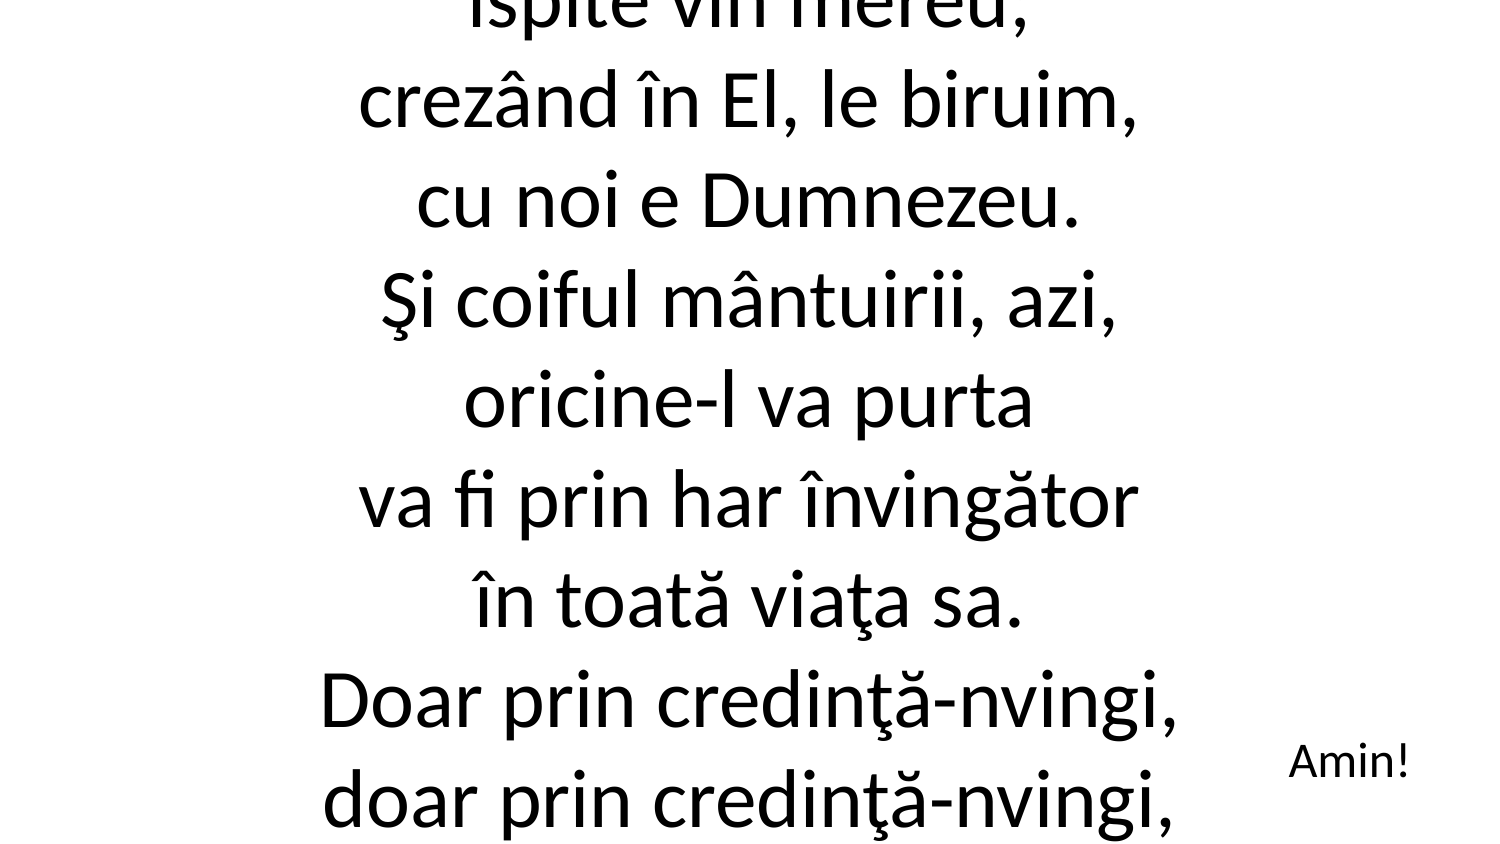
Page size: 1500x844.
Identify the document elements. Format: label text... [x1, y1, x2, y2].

text_box Amin! [1273, 674, 1427, 795]
text_box 3. Noi suntem slabi în încercări, ispite vin mereu; crezând în El, le biruim, cu noi e Dumnezeu. Şi coiful mântuirii, azi, oricine-l va purta va fi prin har învingător în toată viaţa sa. Doar prin credinţă-nvingi, doar prin credinţă-nvingi, tu, credinţă, tare eşti, păcatul biruieşti. [207, 0, 1293, 844]
